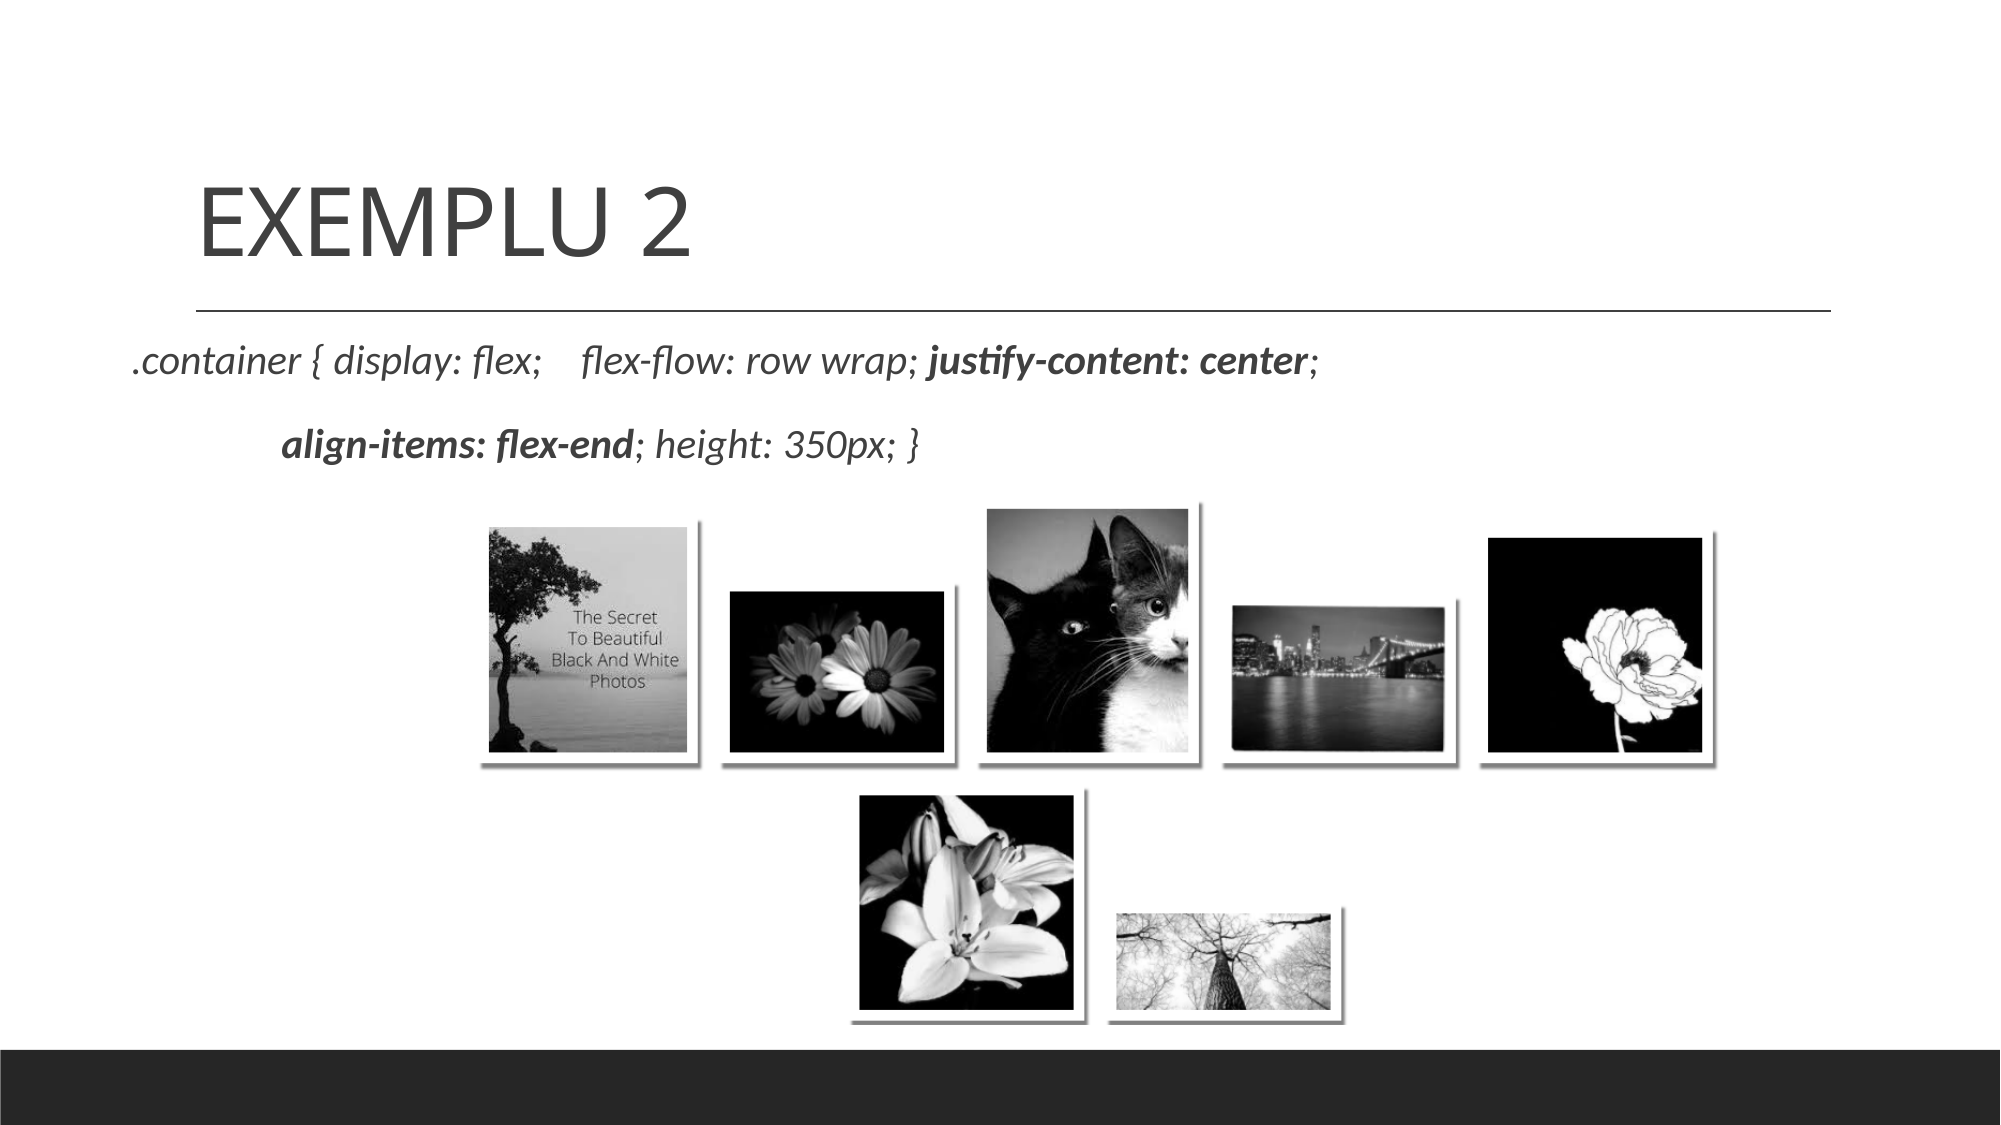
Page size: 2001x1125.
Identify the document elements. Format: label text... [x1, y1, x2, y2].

picture [473, 496, 1730, 1026]
title EXEMPLU 2 [180, 47, 1830, 285]
list .container { display: flex; flex-flow: row wrap; justify-content: center; align-items: flex-end; height: 350px; } [131, 320, 1879, 480]
